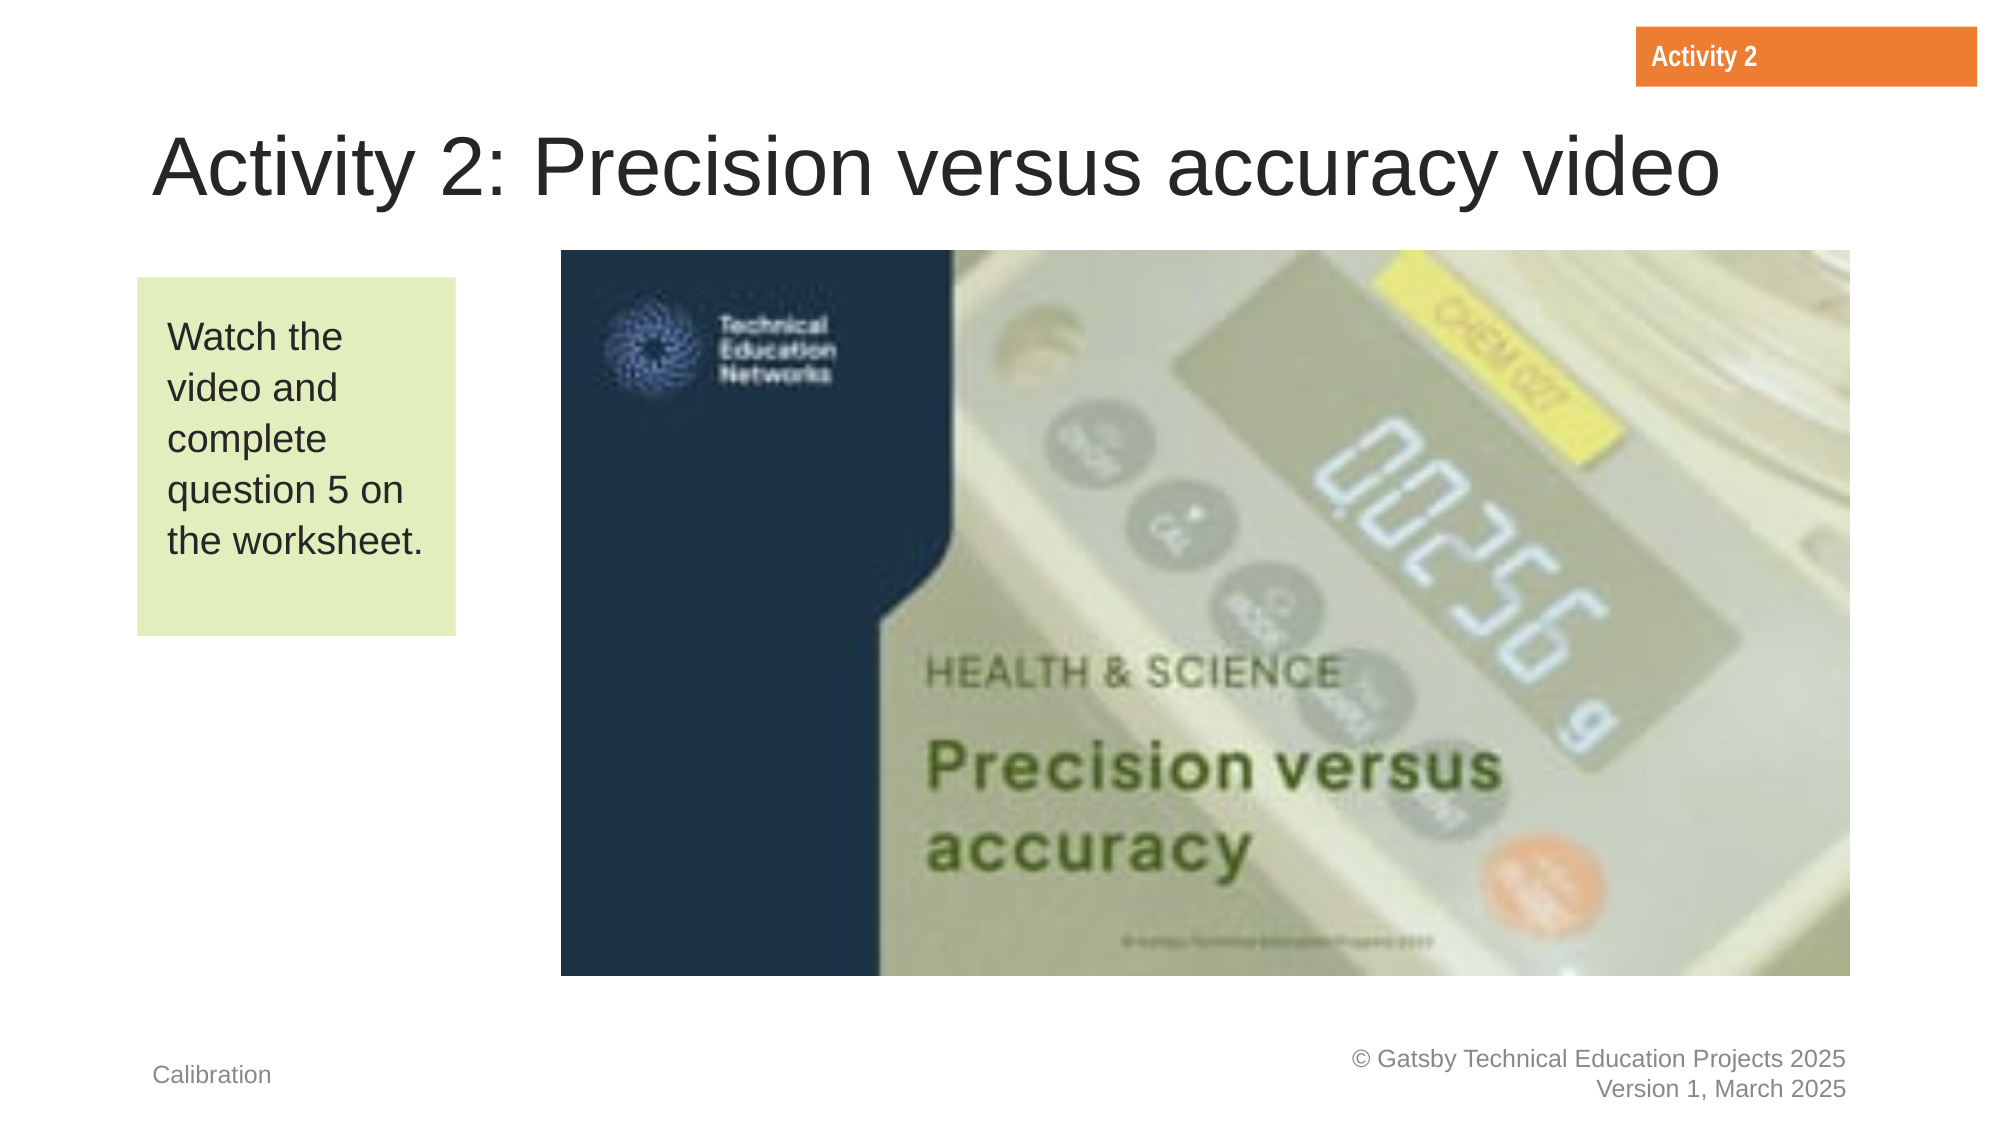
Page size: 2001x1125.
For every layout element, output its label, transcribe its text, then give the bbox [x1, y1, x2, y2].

list Activity 2 [1636, 26, 1978, 87]
list Calibration [137, 1042, 829, 1103]
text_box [560, 249, 1851, 977]
list Watch the video and complete question 5 on the worksheet. [137, 277, 456, 636]
title Activity 2: Precision versus accuracy video [137, 59, 1929, 278]
